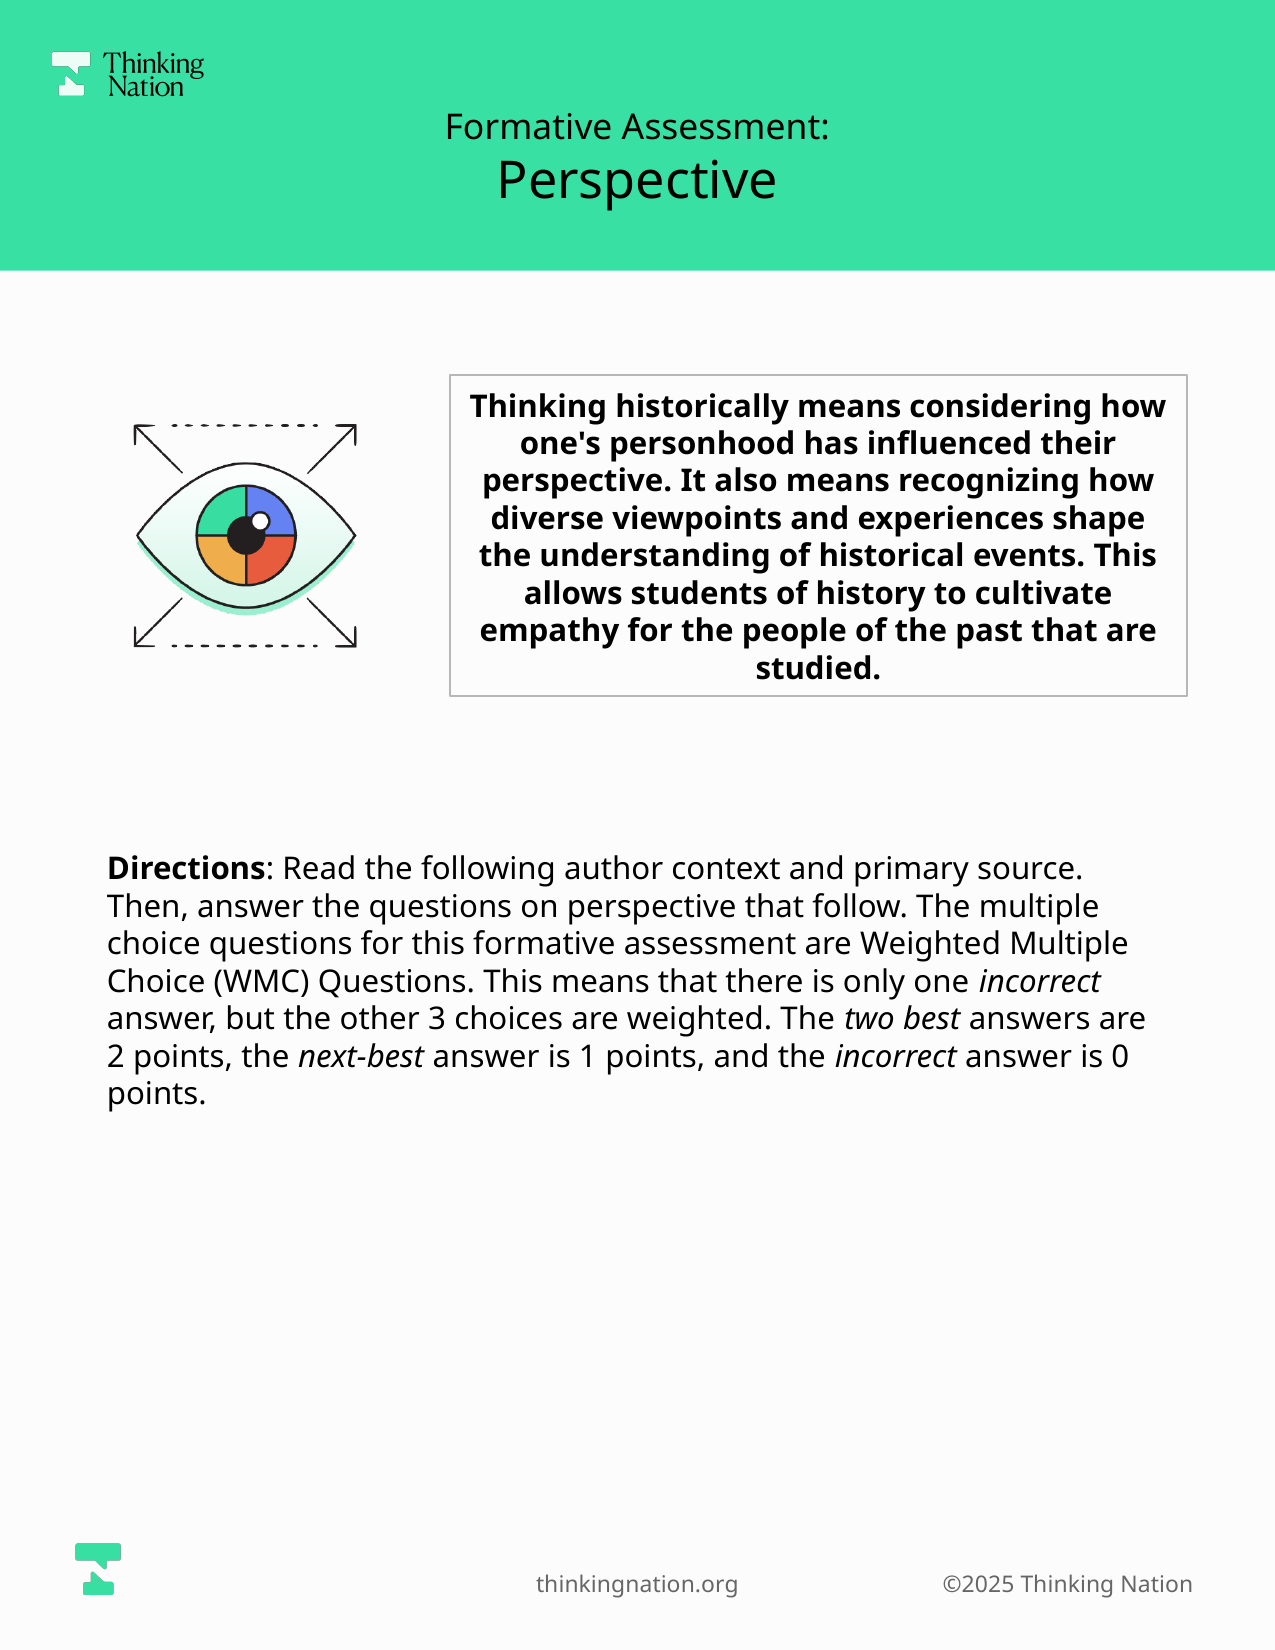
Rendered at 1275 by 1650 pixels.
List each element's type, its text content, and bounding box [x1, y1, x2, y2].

text_box thinkingnation.org [486, 1553, 789, 1605]
picture [62, 1533, 134, 1605]
picture [35, 37, 210, 110]
text_box Formative Assessment: Perspective [0, 0, 1275, 271]
picture [83, 374, 406, 697]
text_box Directions: Read the following author context and primary source. Then, answer the questions on perspective that follow. The multiple choice questions for this formative assessment are Weighted Multiple Choice (WMC) Questions. This means that there is only one incorrect answer, but the other 3 choices are weighted. The two best answers are 2 points, the next-best answer is 1 points, and the incorrect answer is 0 points. [87, 831, 1187, 1128]
text_box Thinking historically means considering how one's personhood has influenced their perspective. It also means recognizing how diverse viewpoints and experiences shape the understanding of historical events. This allows students of history to cultivate empathy for the people of the past that are studied. [450, 375, 1187, 696]
text_box ©2025 Thinking Nation [907, 1553, 1210, 1605]
